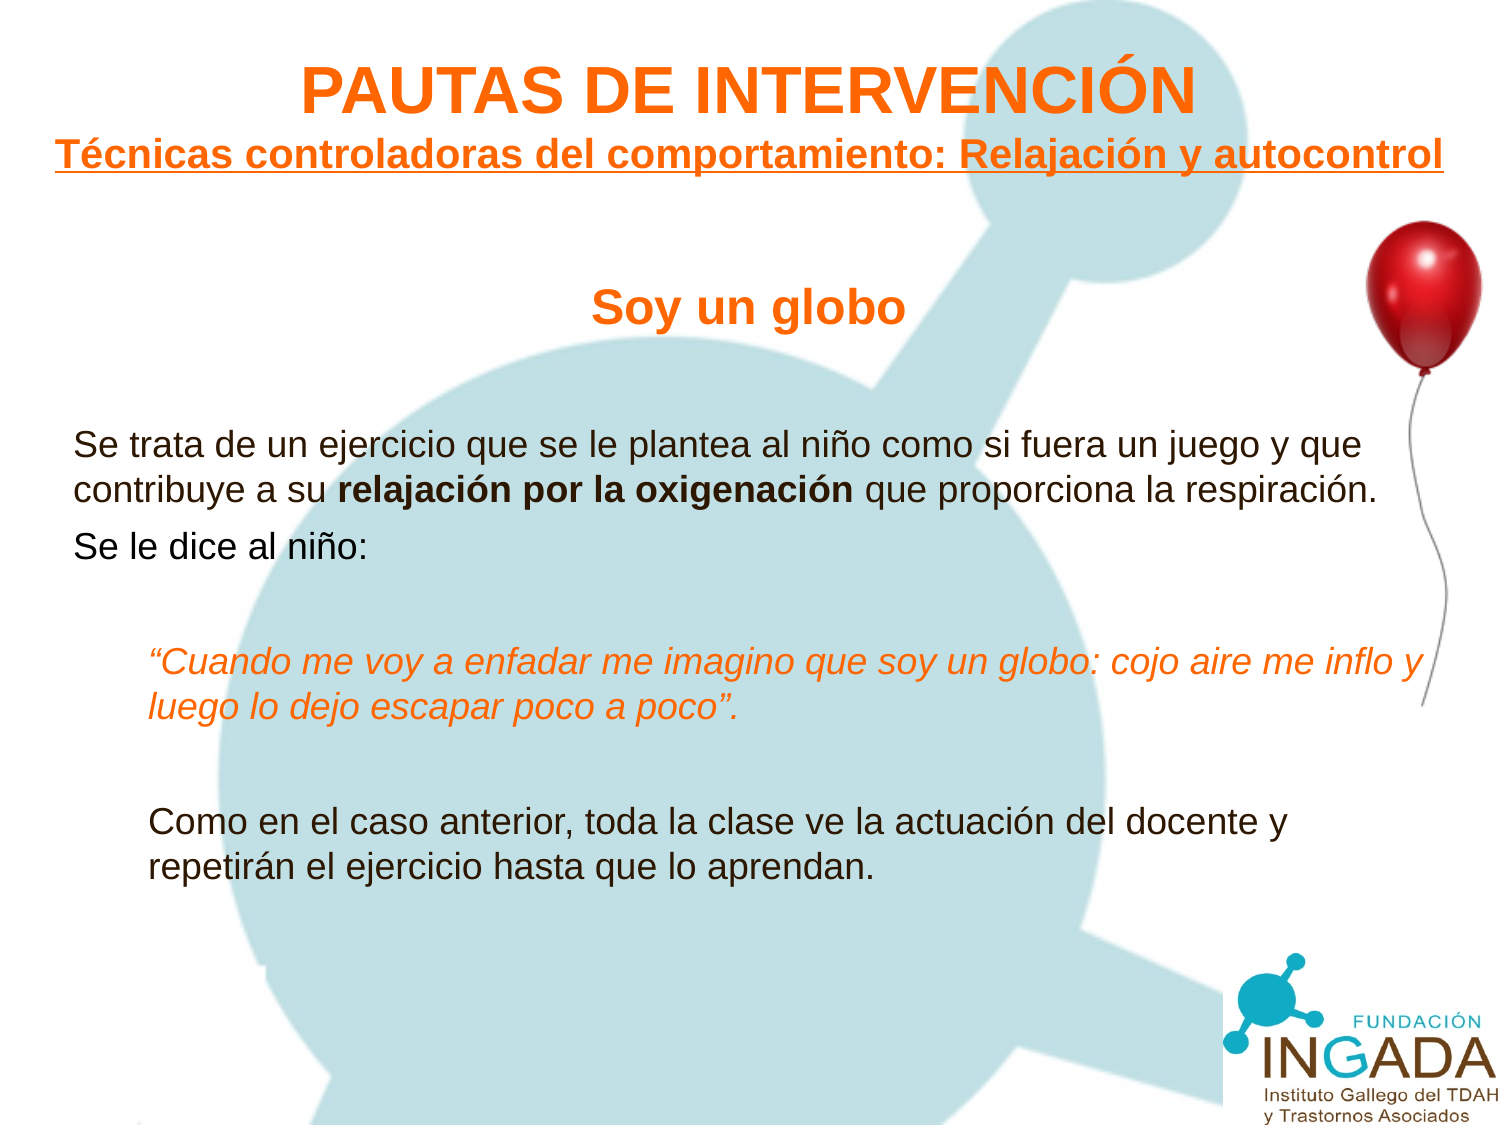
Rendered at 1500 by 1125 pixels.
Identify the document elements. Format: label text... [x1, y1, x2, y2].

text_box [29, 224, 1471, 1094]
text_box Soy un globo Se trata de un ejercicio que se le plantea al niño como si fuera un juego y que contribuye a su relajación por la oxigenación que proporciona la respiración. Se le dice al niño: “Cuando me voy a enfadar me imagino que soy un globo: cojo aire me inflo y luego lo dejo escapar poco a poco”. Como en el caso anterior, toda la clase ve la actuación del docente y repetirán el ejercicio hasta que lo aprendan. [58, 267, 1441, 964]
picture [0, 207, 1500, 1125]
text_box PAUTAS DE INTERVENCIÓN Técnicas controladoras del comportamiento: Relajación y autocontrol [0, 0, 1500, 224]
